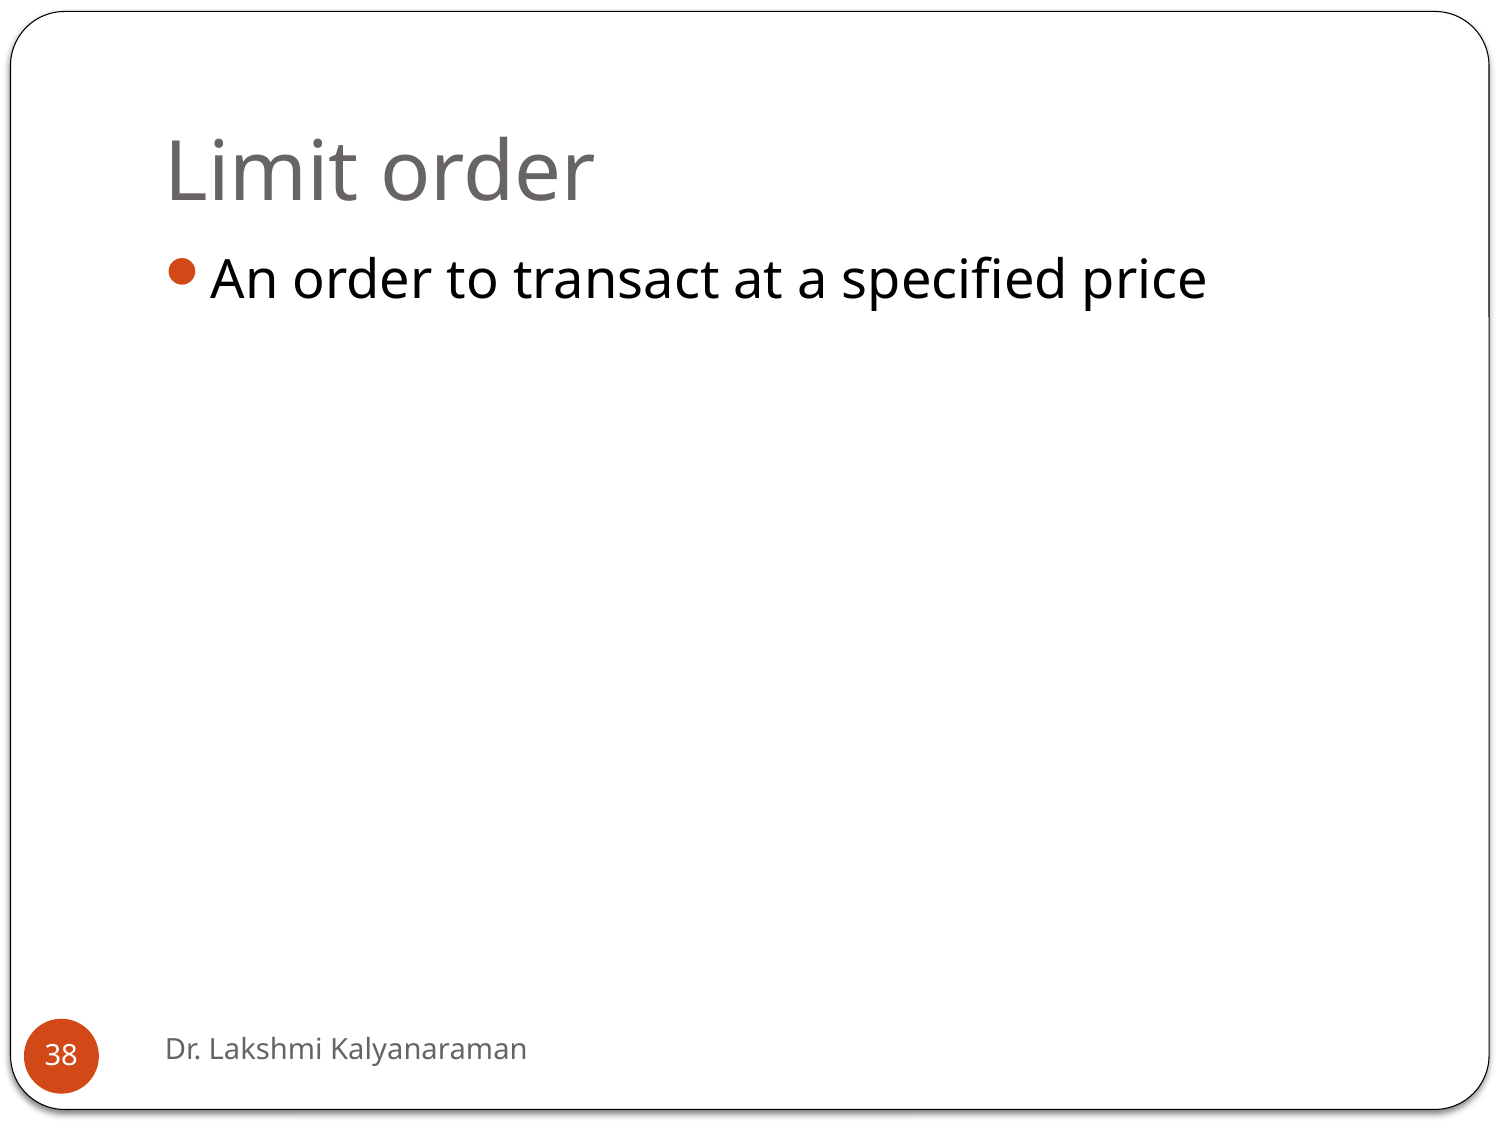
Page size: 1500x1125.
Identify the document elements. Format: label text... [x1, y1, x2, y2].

title Limit order [150, 45, 1425, 233]
list An order to transact at a specified price [150, 237, 1425, 988]
footer Dr. Lakshmi Kalyanaraman [150, 1012, 800, 1088]
slide_number 38 [23, 1018, 99, 1094]
